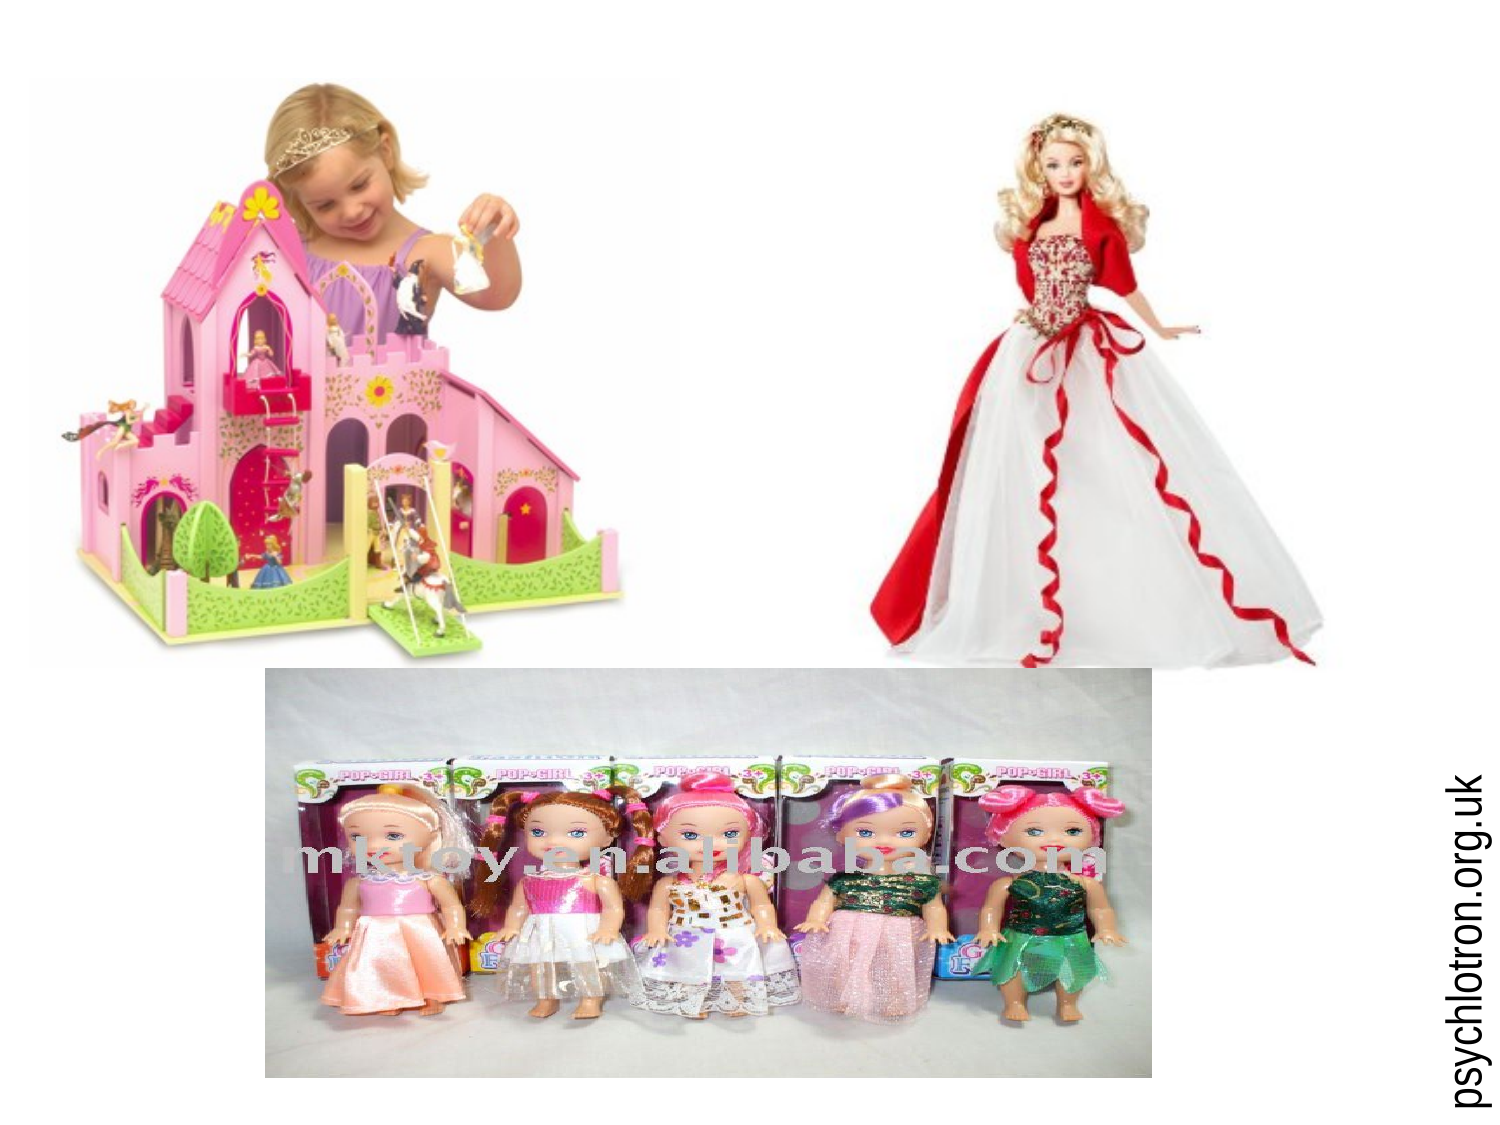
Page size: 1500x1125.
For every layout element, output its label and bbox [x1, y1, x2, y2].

picture [29, 77, 1400, 1078]
